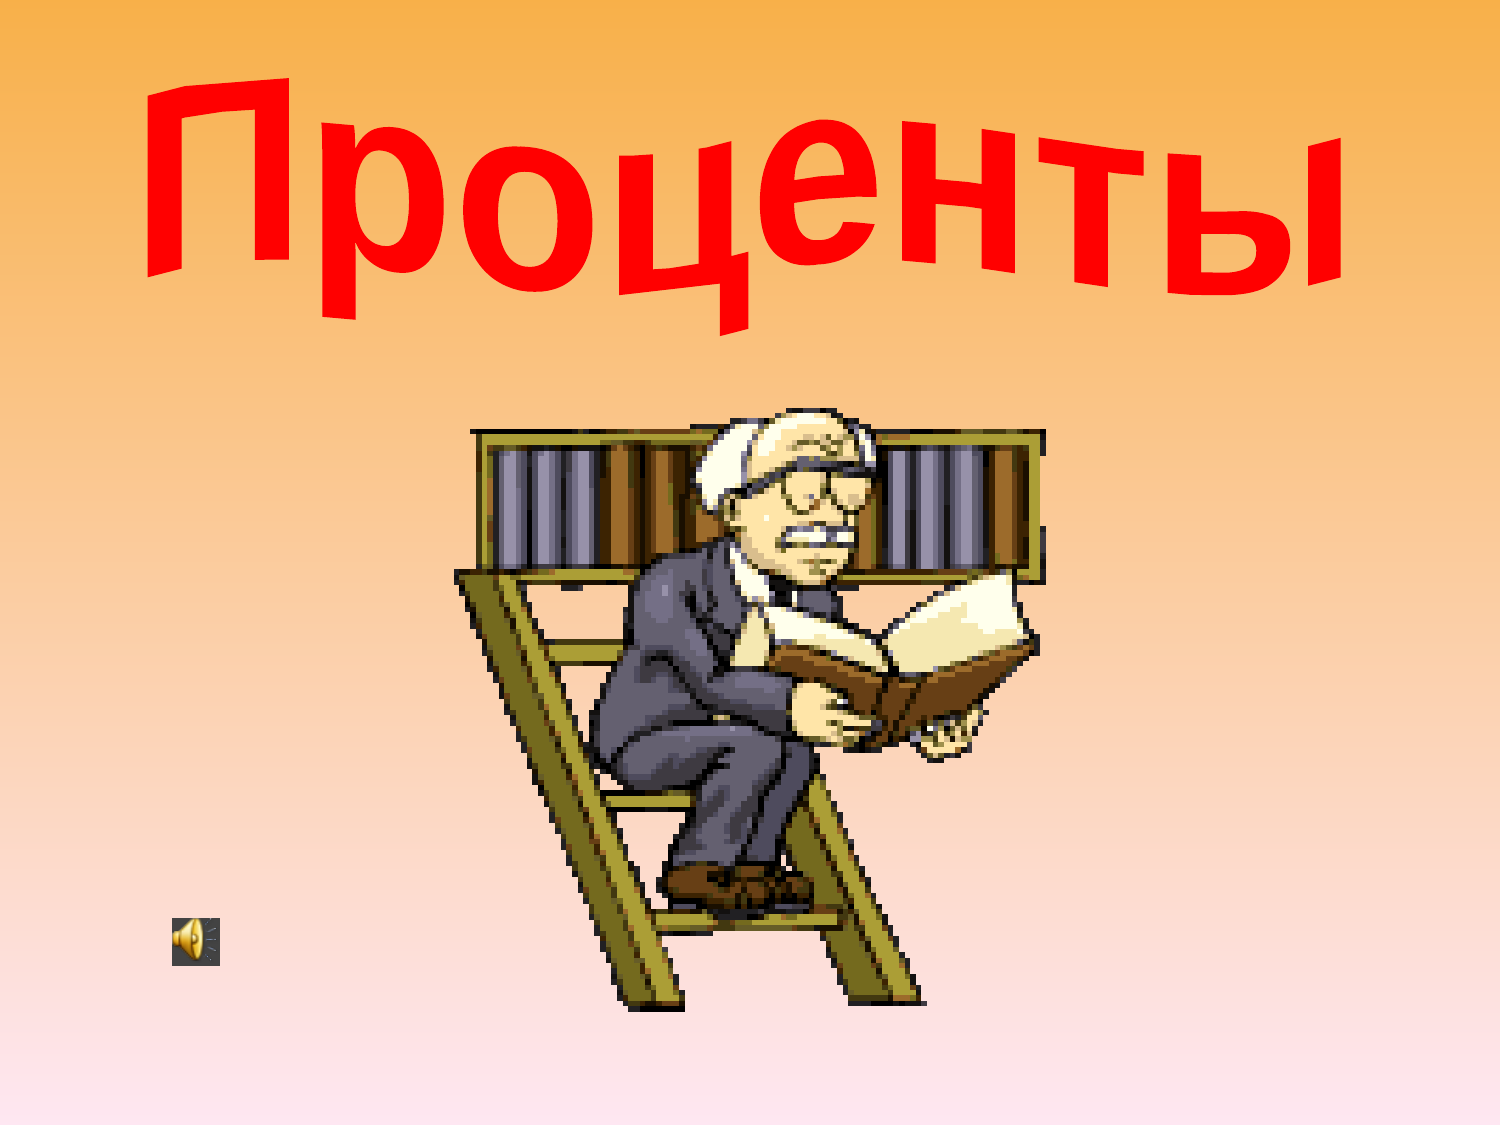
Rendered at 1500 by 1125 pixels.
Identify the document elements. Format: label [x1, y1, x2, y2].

picture [454, 408, 1046, 1012]
picture [171, 916, 222, 967]
